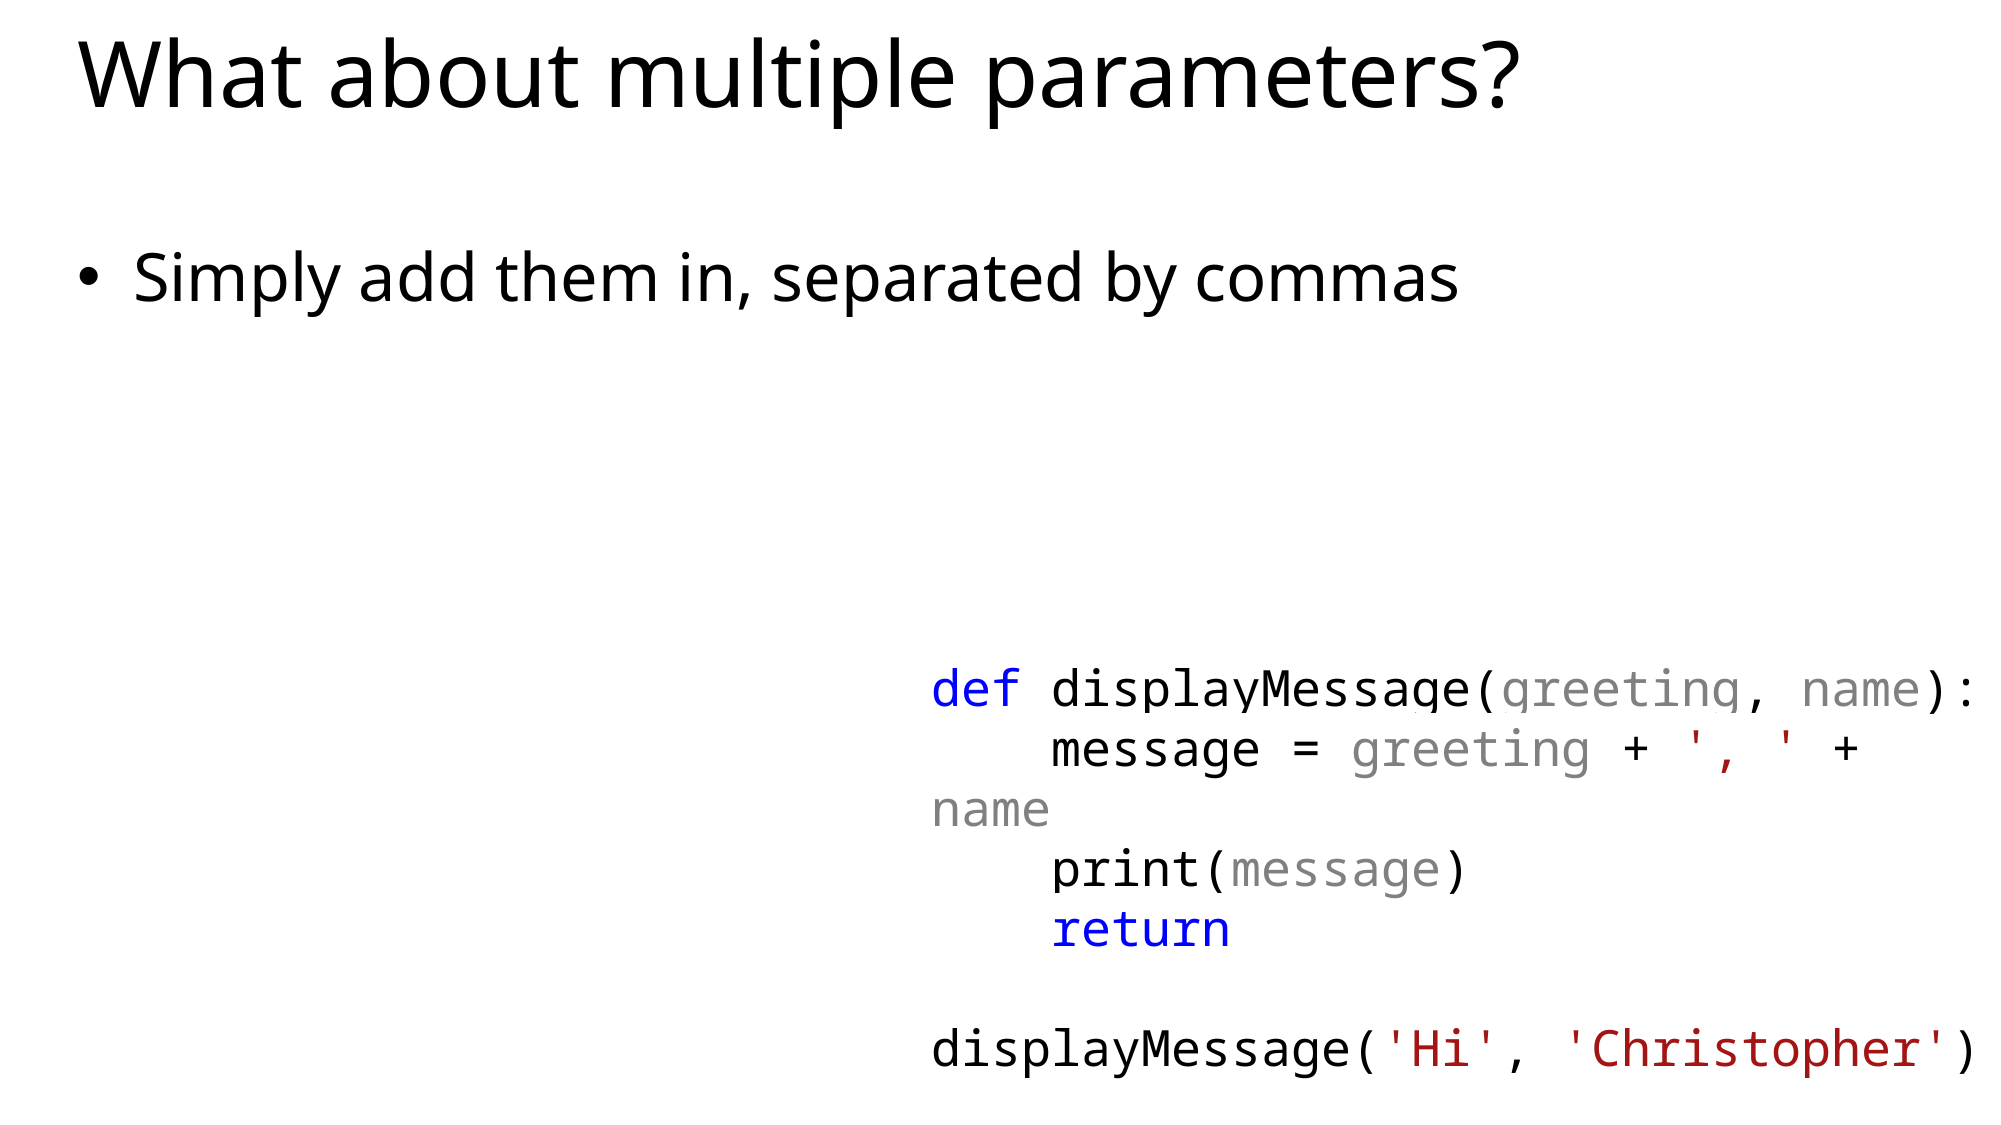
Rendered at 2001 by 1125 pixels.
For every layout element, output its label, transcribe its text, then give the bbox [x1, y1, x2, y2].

text_box def displayMessage(greeting, name): message = greeting + ', ' + name print(message) return displayMessage('Hi', 'Christopher') [916, 648, 2000, 1084]
list Simply add them in, separated by commas [62, 227, 1953, 1096]
title What about multiple parameters? [62, 29, 1953, 205]
